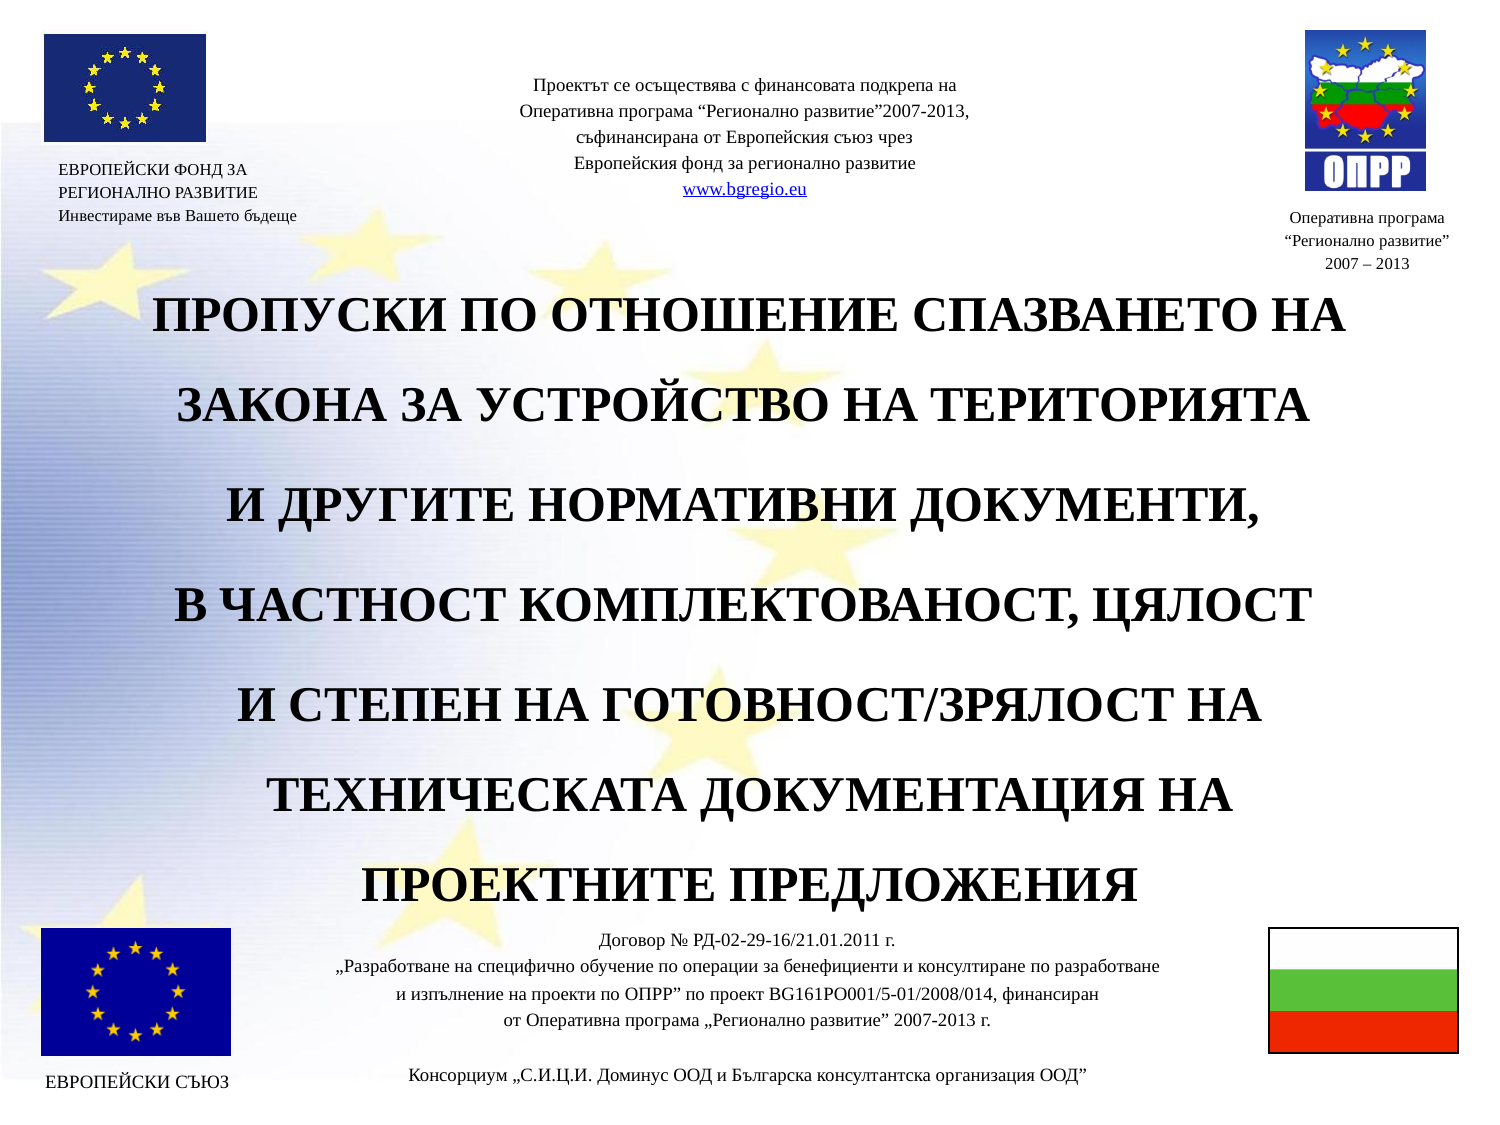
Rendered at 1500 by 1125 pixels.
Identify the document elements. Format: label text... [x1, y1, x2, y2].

picture [0, 0, 1500, 1125]
list ПРОПУСКИ ПО ОТНОШЕНИЕ СПАЗВАНЕТО НА ЗАКОНА ЗА УСТРОЙСТВО НА ТЕРИТОРИЯТА И ДРУГИТЕ НОРМАТИВНИ ДОКУМЕНТИ, В ЧАСТНОСТ КОМПЛЕКТОВАНОСТ, ЦЯЛОСТ И СТЕПЕН НА ГОТОВНОСТ/ЗРЯЛОСТ НА ТЕХНИЧЕСКАТА ДОКУМЕНТАЦИЯ НА ПРОЕКТНИТЕ ПРЕДЛОЖЕНИЯ [75, 243, 1425, 905]
